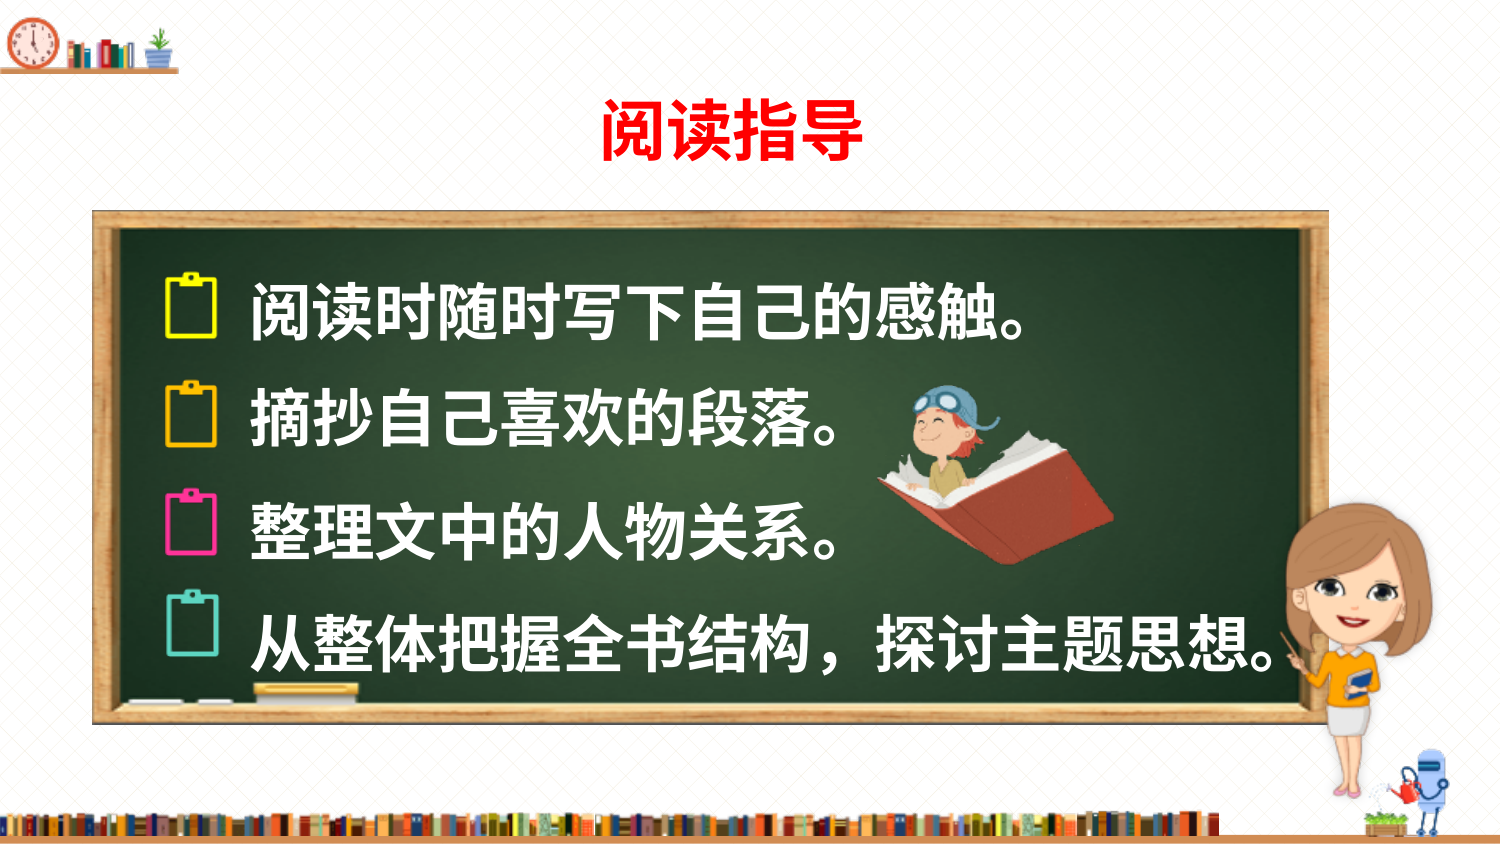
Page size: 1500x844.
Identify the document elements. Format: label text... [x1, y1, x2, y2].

picture [595, 805, 1219, 836]
picture [0, 15, 188, 74]
text_box 阅读指导 [584, 80, 934, 176]
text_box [152, 583, 1348, 680]
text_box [151, 250, 1089, 347]
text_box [151, 357, 934, 454]
picture [0, 812, 594, 836]
picture [92, 210, 1450, 837]
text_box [151, 470, 908, 567]
